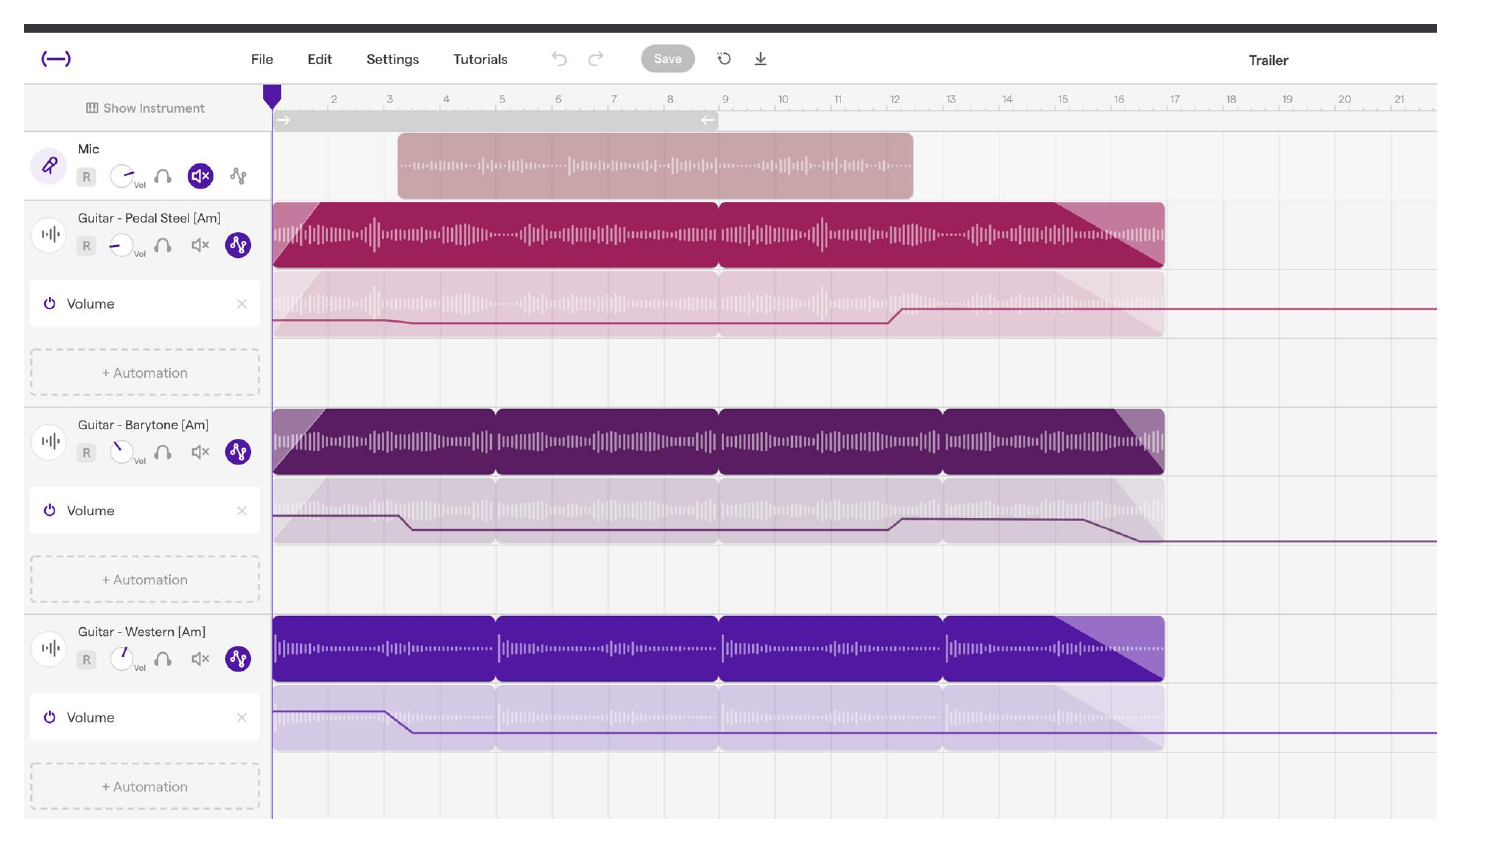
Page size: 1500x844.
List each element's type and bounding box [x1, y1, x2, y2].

picture [24, 24, 1437, 819]
